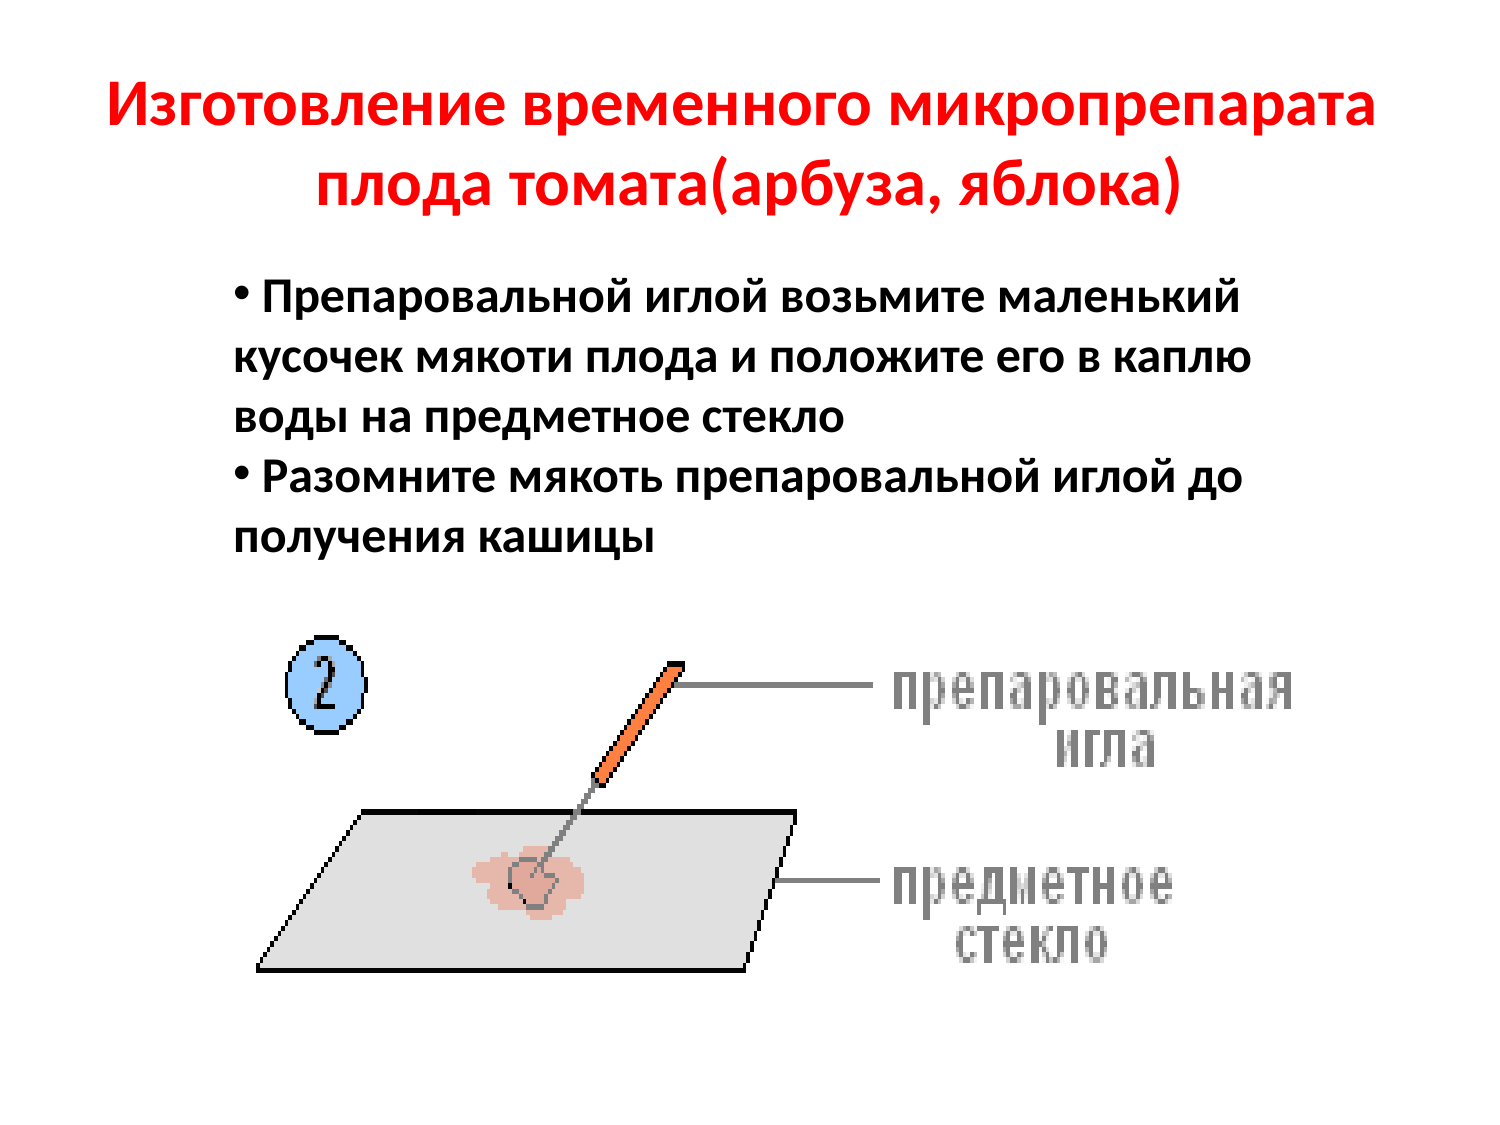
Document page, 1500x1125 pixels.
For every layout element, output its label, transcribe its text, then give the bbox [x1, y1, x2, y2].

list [241, 609, 1306, 1000]
title Изготовление временного микропрепарата плода томата(арбуза, яблока) [75, 45, 1425, 233]
text_box Препаровальной иглой возьмите маленький кусочек мякоти плода и положите его в каплю воды на предметное стекло Разомните мякоть препаровальной иглой до получения кашицы [218, 255, 1388, 571]
